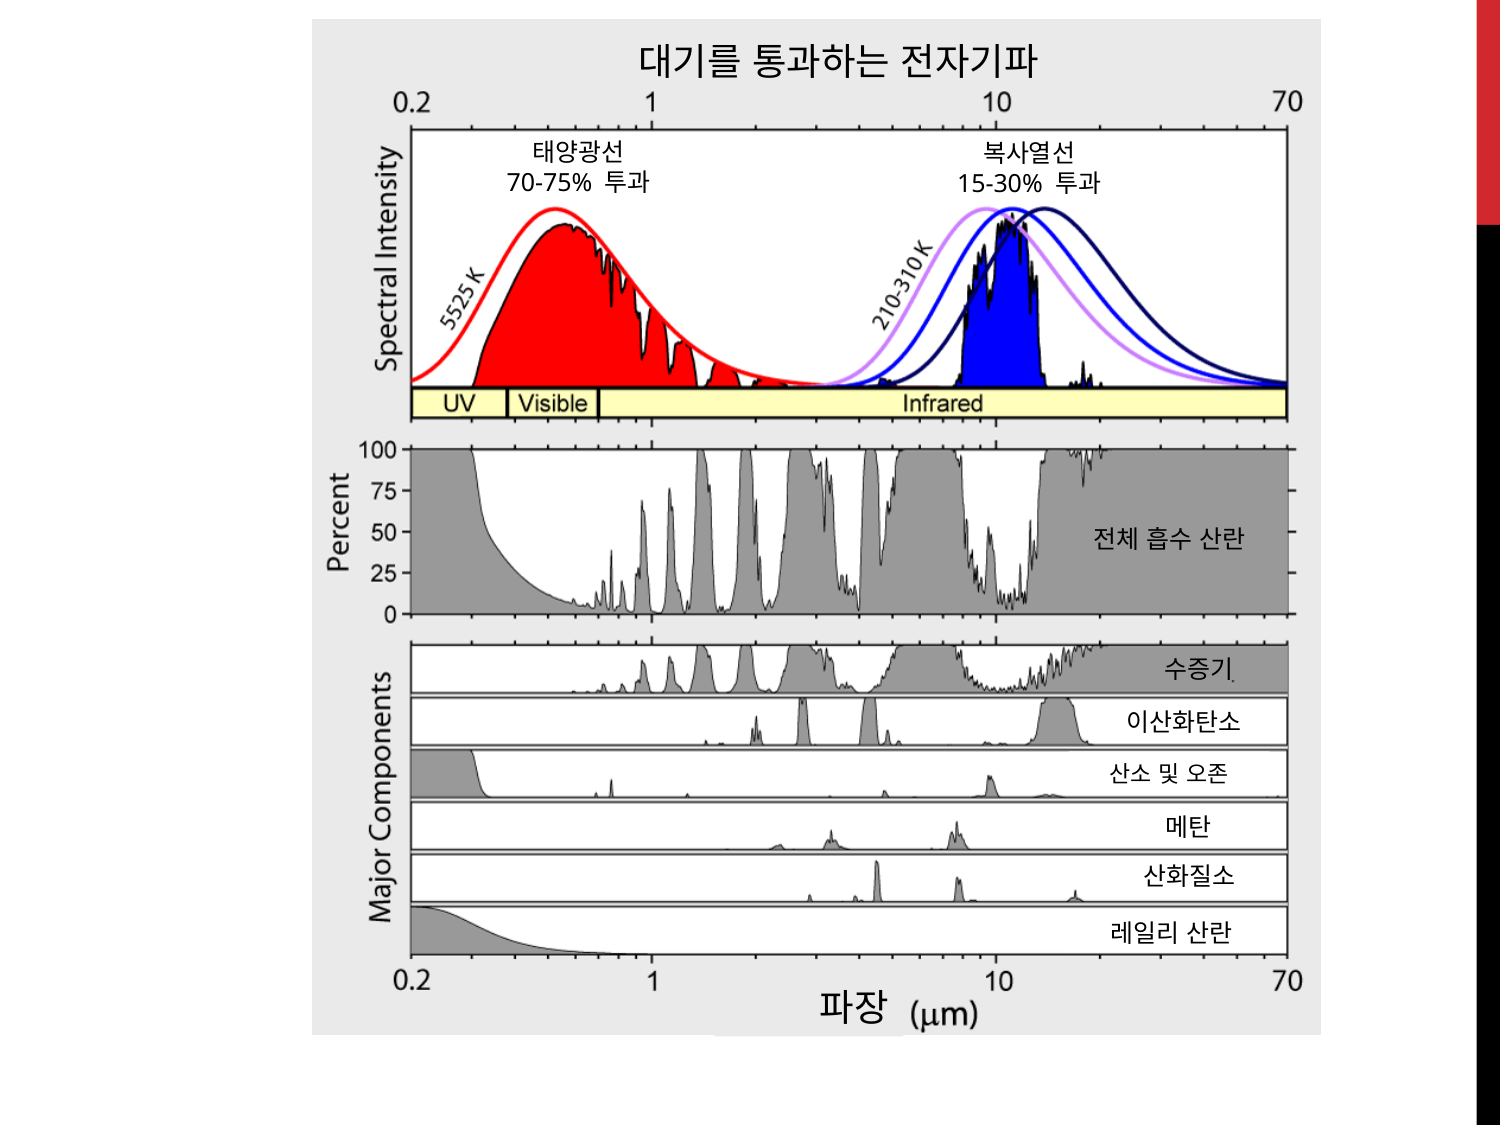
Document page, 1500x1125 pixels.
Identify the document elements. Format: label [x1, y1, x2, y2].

picture [312, 18, 1321, 1036]
